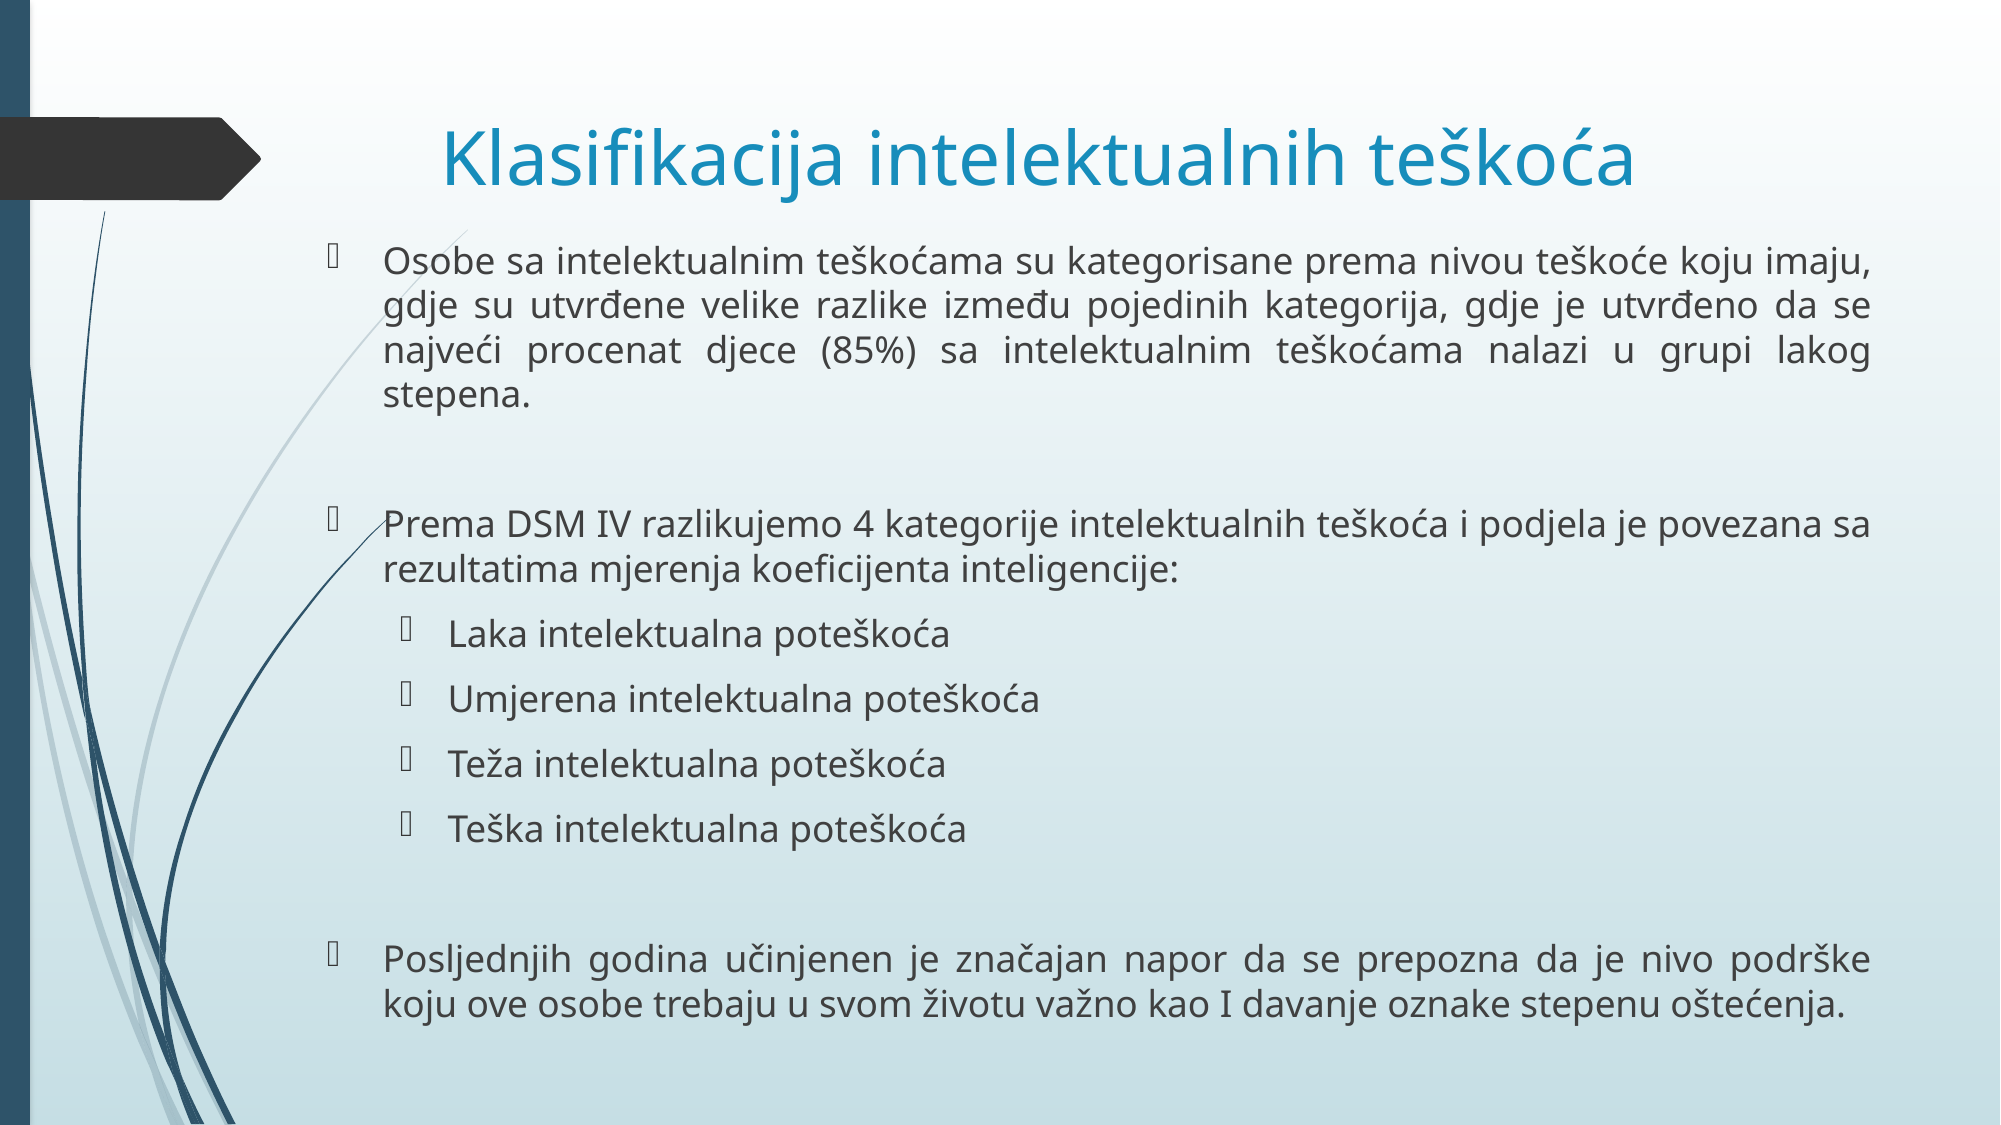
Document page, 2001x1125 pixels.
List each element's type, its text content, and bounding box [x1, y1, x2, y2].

title Klasifikacija intelektualnih teškoća [425, 102, 1888, 229]
list Osobe sa intelektualnim teškoćama su kategorisane prema nivou teškoće koju imaju, gdje su utvrđene velike razlike između pojedinih kategorija, gdje je utvrđeno da se najveći procenat djece (85%) sa intelektualnim teškoćama nalazi u grupi lakog stepena. Prema DSM IV razlikujemo 4 kategorije intelektualnih teškoća i podjela je povezana sa rezultatima mjerenja koeficijenta inteligencije: Laka intelektualna poteškoća Umjerena intelektualna poteškoća Teža intelektualna poteškoća Teška intelektualna poteškoća Posljednjih godina učinjenen je značajan napor da se prepozna da je nivo podrške koju ove osobe trebaju u svom životu važno kao I davanje oznake stepenu oštećenja. [311, 229, 1888, 1076]
